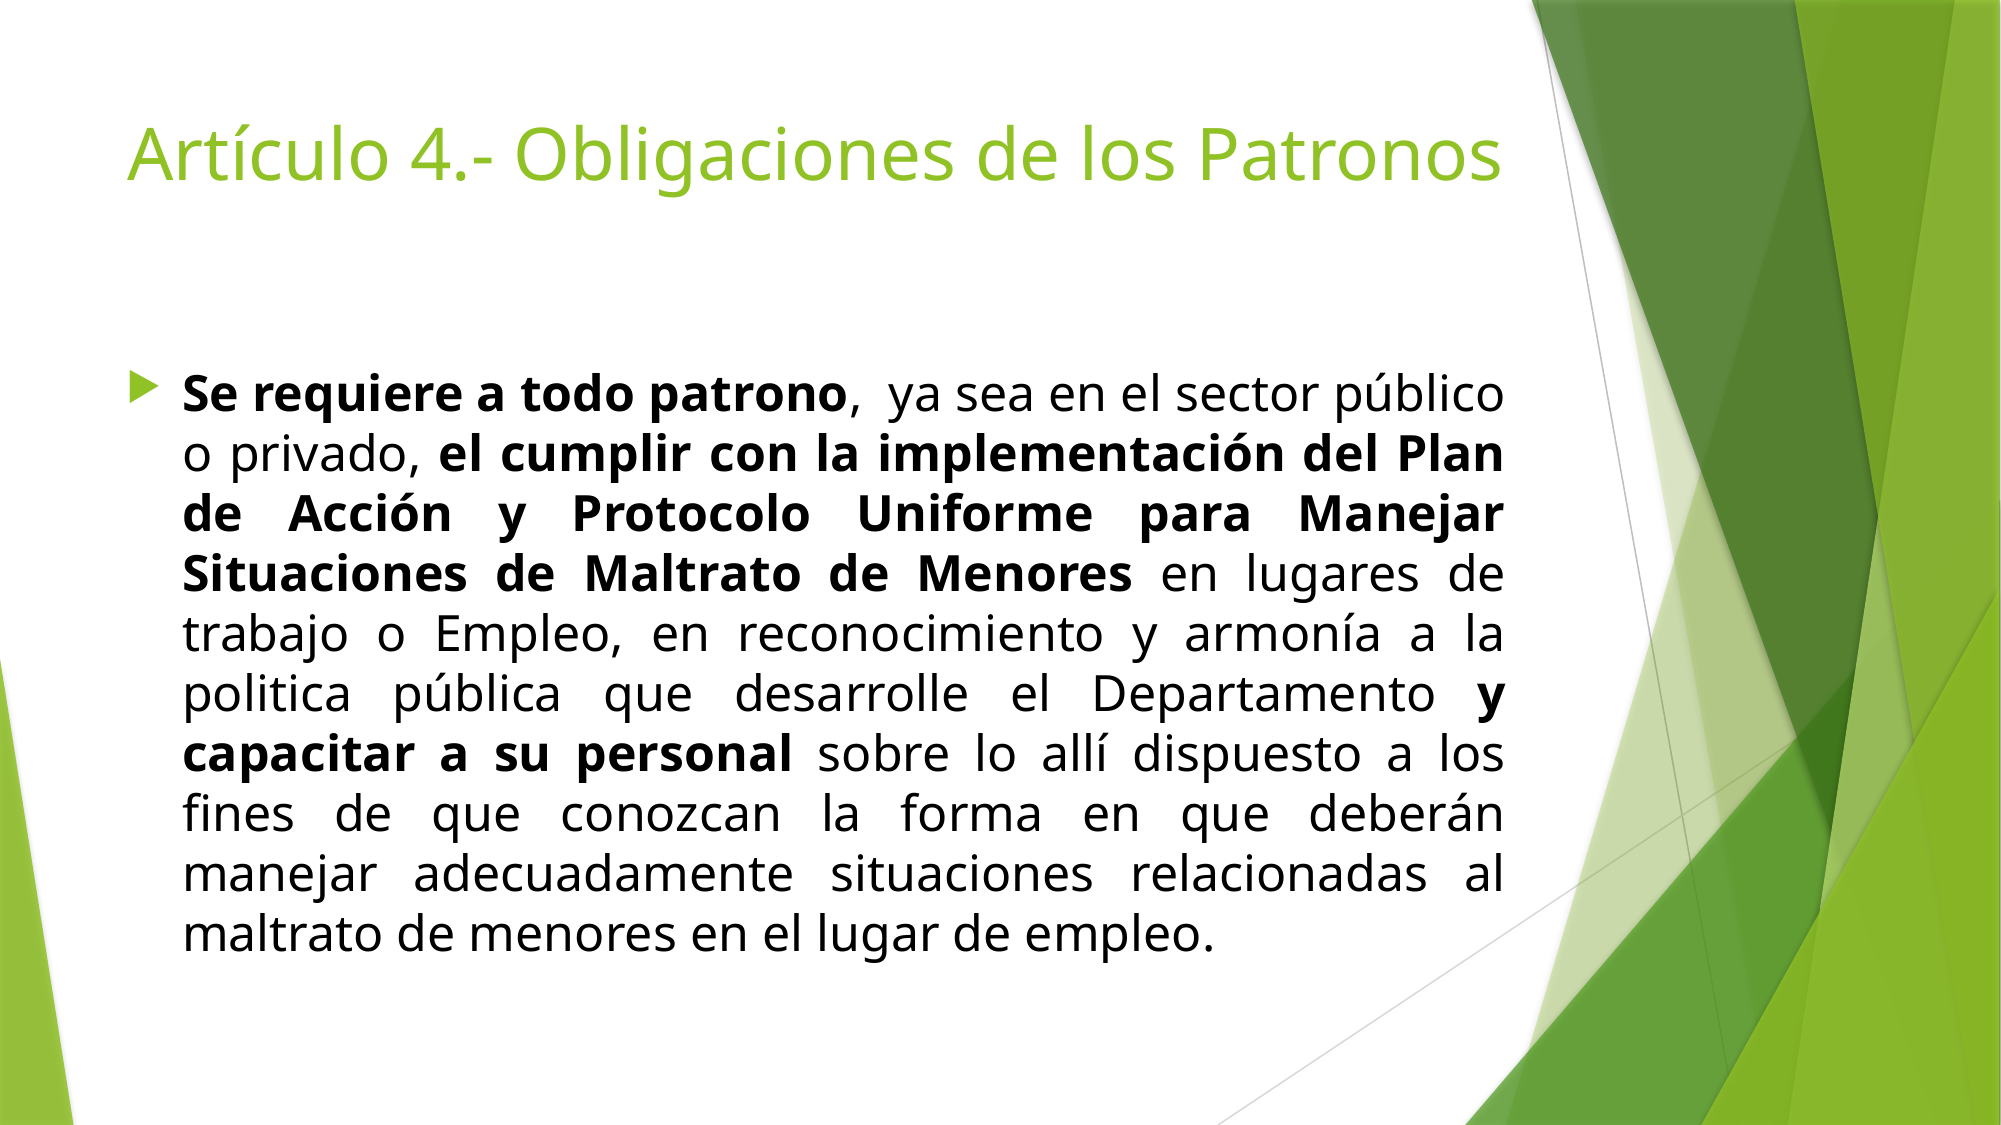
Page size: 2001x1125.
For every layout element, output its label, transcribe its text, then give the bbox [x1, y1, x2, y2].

list Se requiere a todo patrono, ya sea en el sector público o privado, el cumplir con la implementación del Plan de Acción y Protocolo Uniforme para Manejar Situaciones de Maltrato de Menores en lugares de trabajo o Empleo, en reconocimiento y armonía a la politica pública que desarrolle el Departamento y capacitar a su personal sobre lo allí dispuesto a los fines de que conozcan la forma en que deberán manejar adecuadamente situaciones relacionadas al maltrato de menores en el lugar de empleo. [111, 354, 1522, 992]
title Artículo 4.- Obligaciones de los Patronos [111, 99, 1522, 317]
